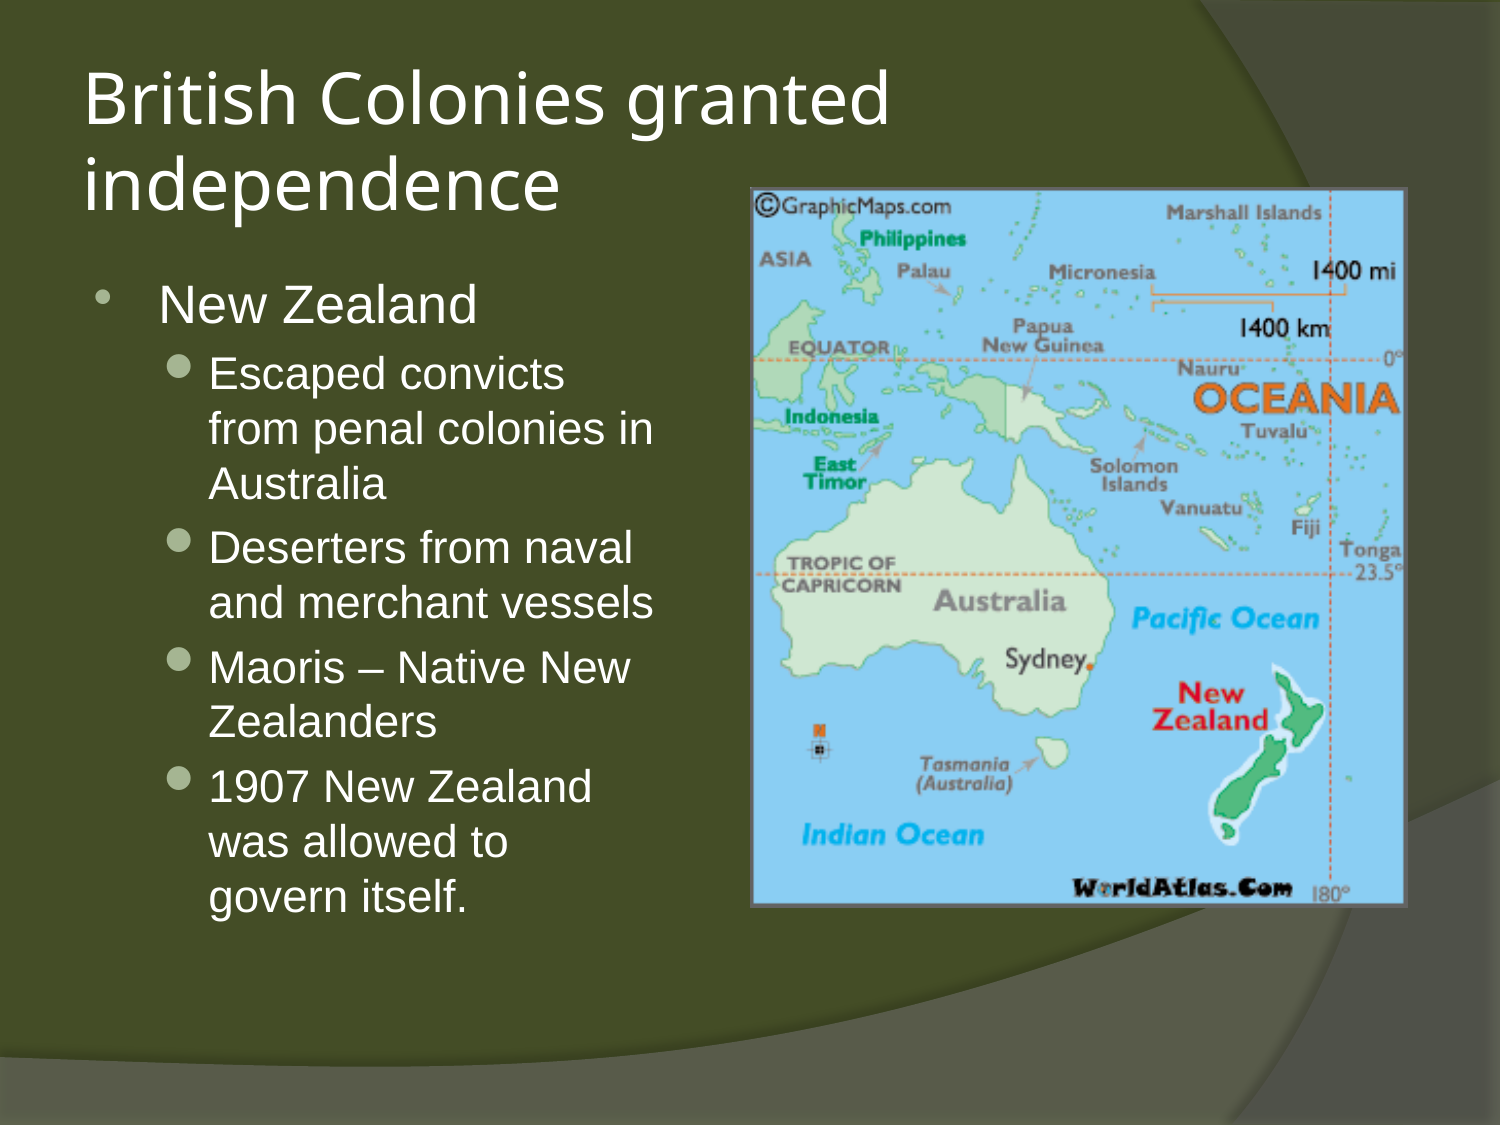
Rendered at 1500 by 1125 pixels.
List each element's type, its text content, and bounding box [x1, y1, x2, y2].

title British Colonies granted independence [75, 45, 1300, 233]
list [749, 187, 1409, 908]
list New Zealand Escaped convicts from penal colonies in Australia Deserters from naval and merchant vessels Maoris – Native New Zealanders 1907 New Zealand was allowed to govern itself. [75, 262, 675, 1005]
